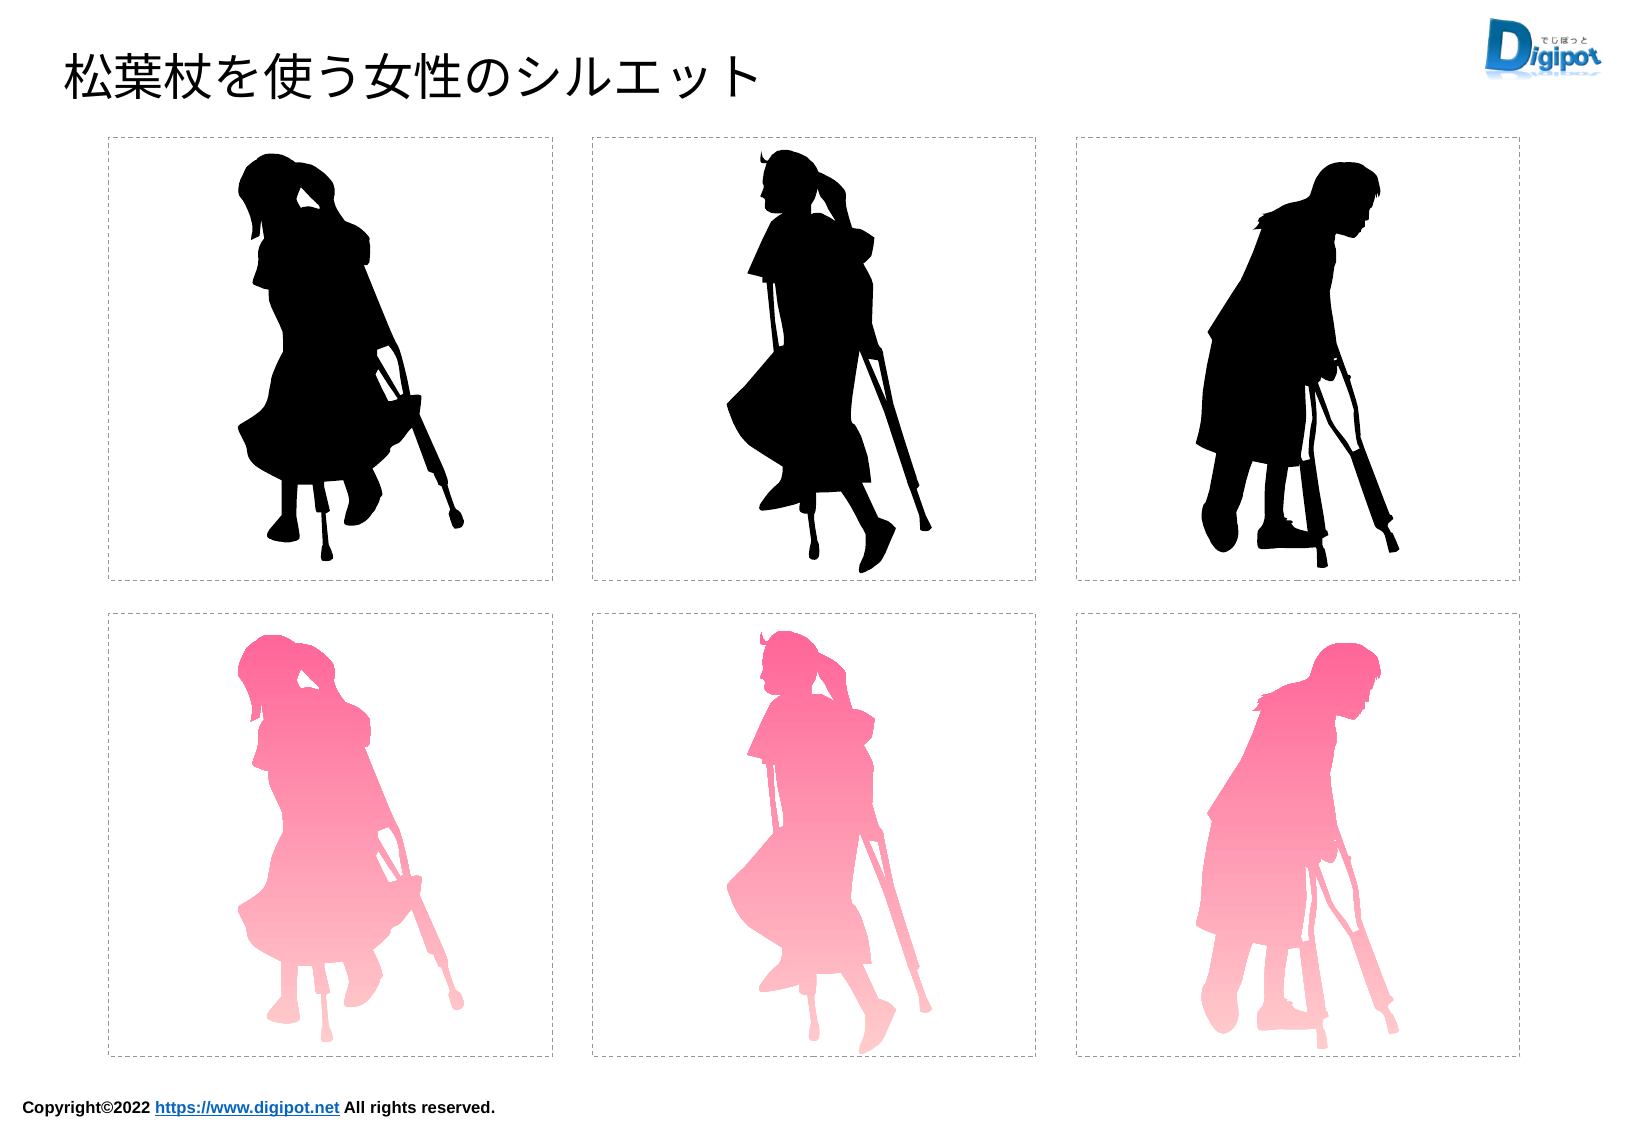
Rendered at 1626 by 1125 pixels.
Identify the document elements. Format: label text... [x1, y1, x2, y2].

text_box [726, 149, 932, 574]
text_box [1195, 162, 1400, 568]
text_box [237, 634, 464, 1043]
text_box [237, 153, 464, 562]
text_box [726, 631, 932, 1055]
text_box [1195, 643, 1400, 1050]
picture [1485, 18, 1602, 82]
text_box 松葉杖を使う女性のシルエット [48, 38, 779, 113]
